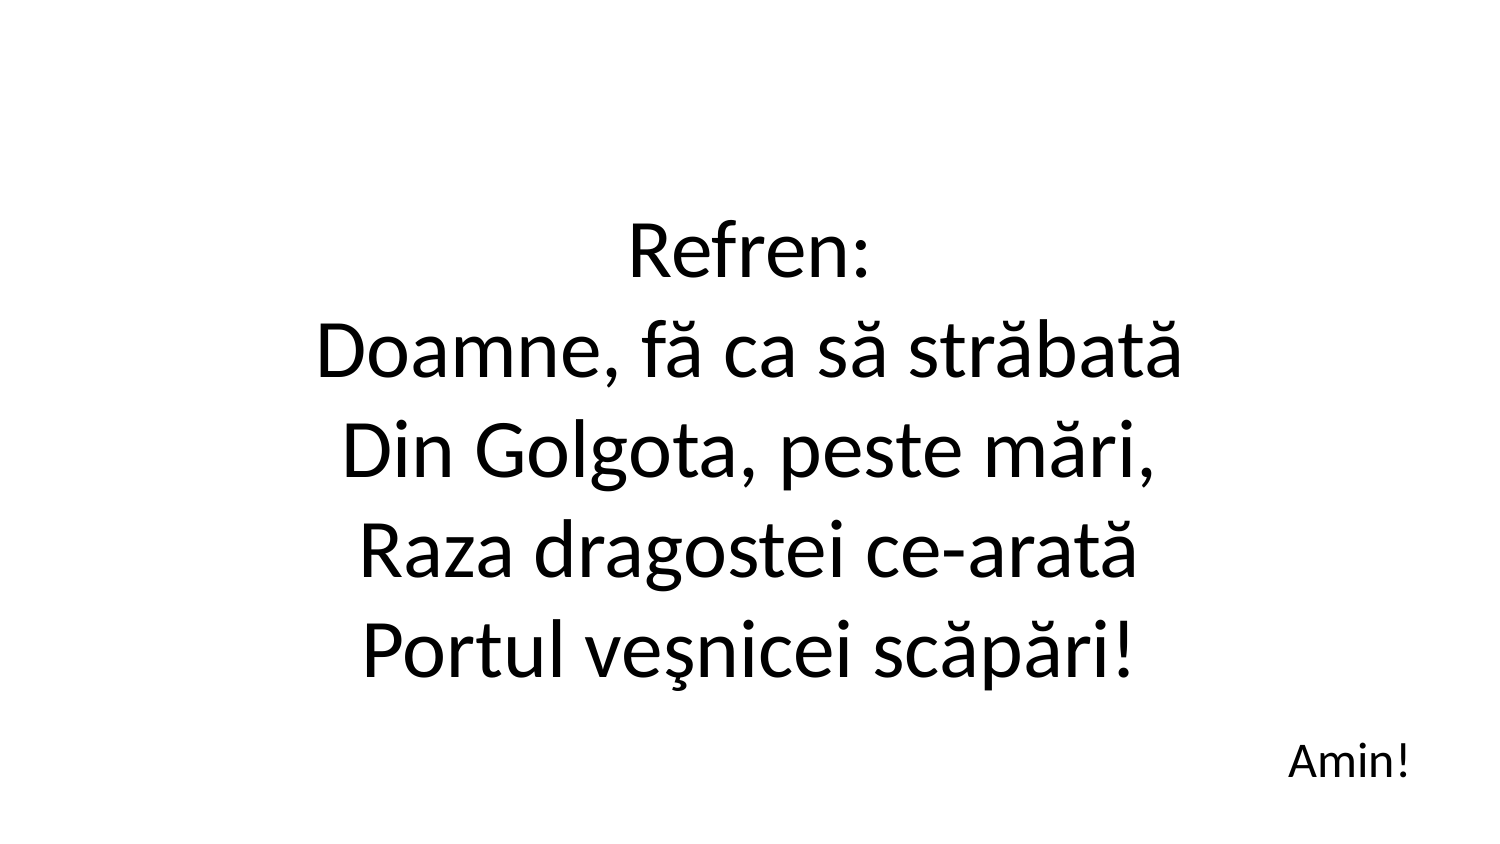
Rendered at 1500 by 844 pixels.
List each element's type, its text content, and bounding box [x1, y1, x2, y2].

text_box Refren: Doamne, fă ca să străbată Din Golgota, peste mări, Raza dragostei ce-arată Portul veşnicei scăpări! [300, 142, 1200, 702]
text_box Amin! [1273, 674, 1427, 795]
